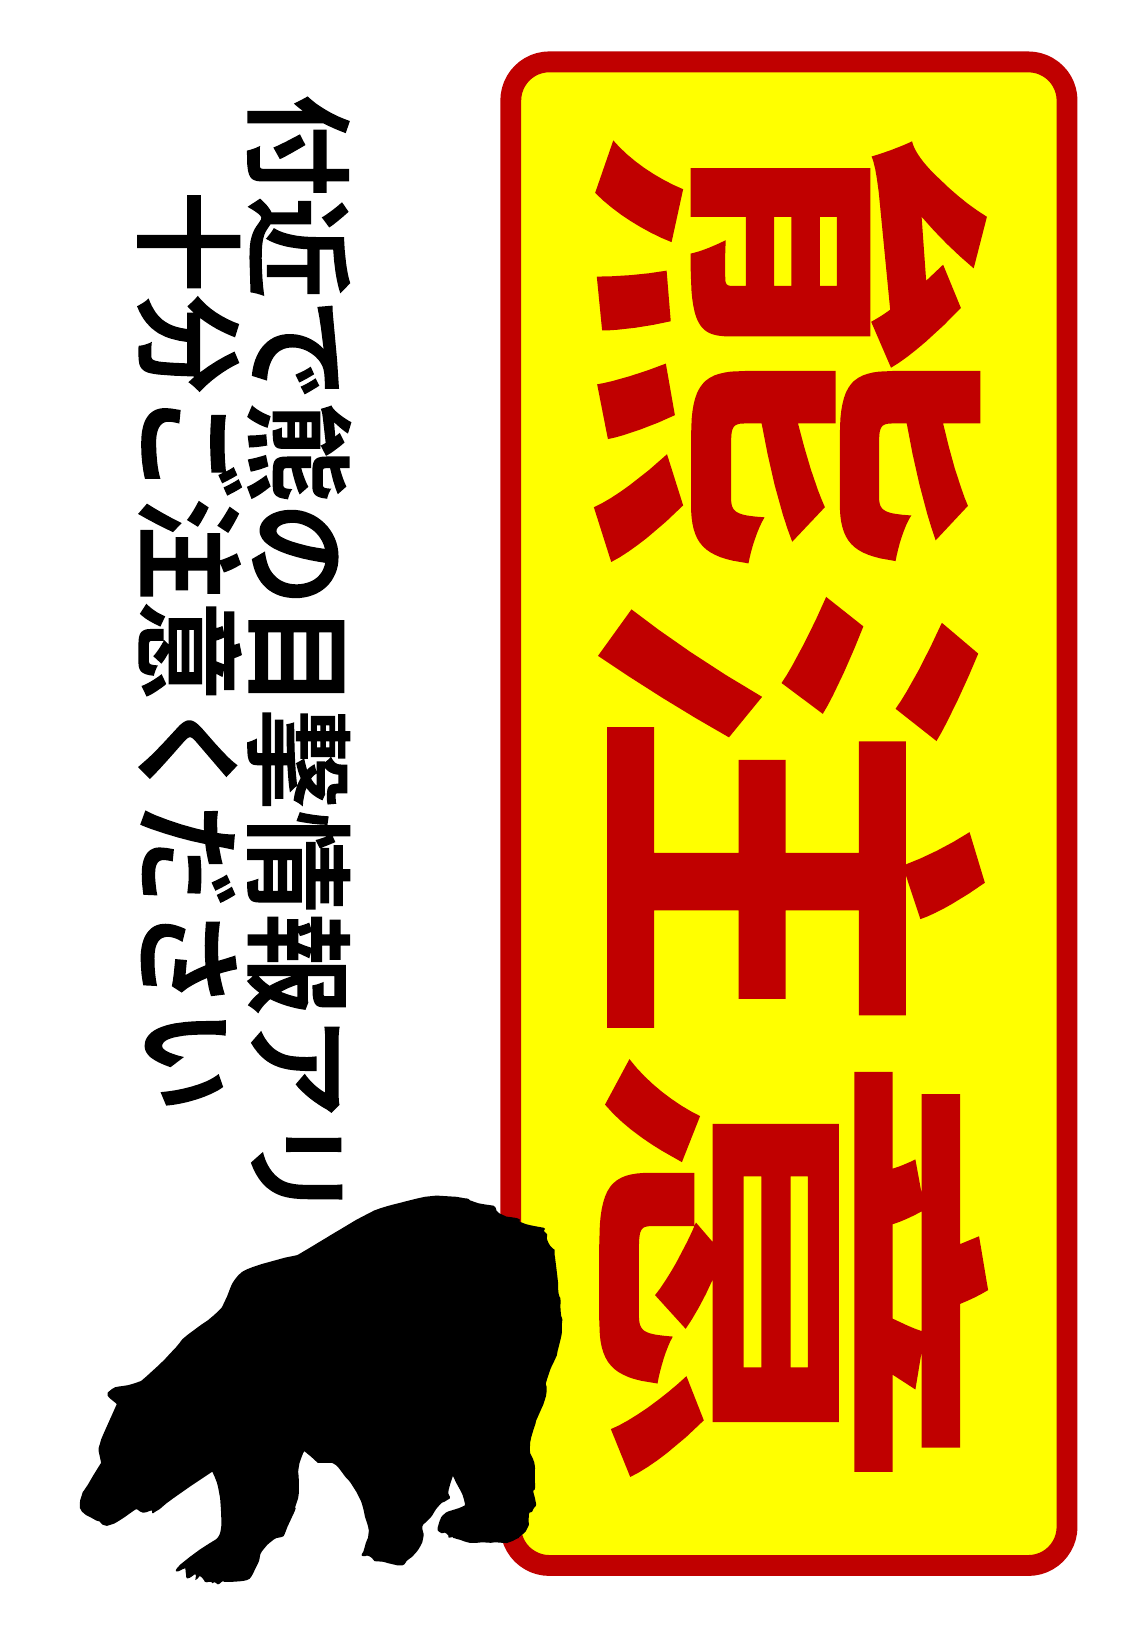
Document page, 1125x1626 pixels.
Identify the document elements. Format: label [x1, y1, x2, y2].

text_box [79, 1195, 563, 1585]
text_box [508, 59, 1070, 1568]
